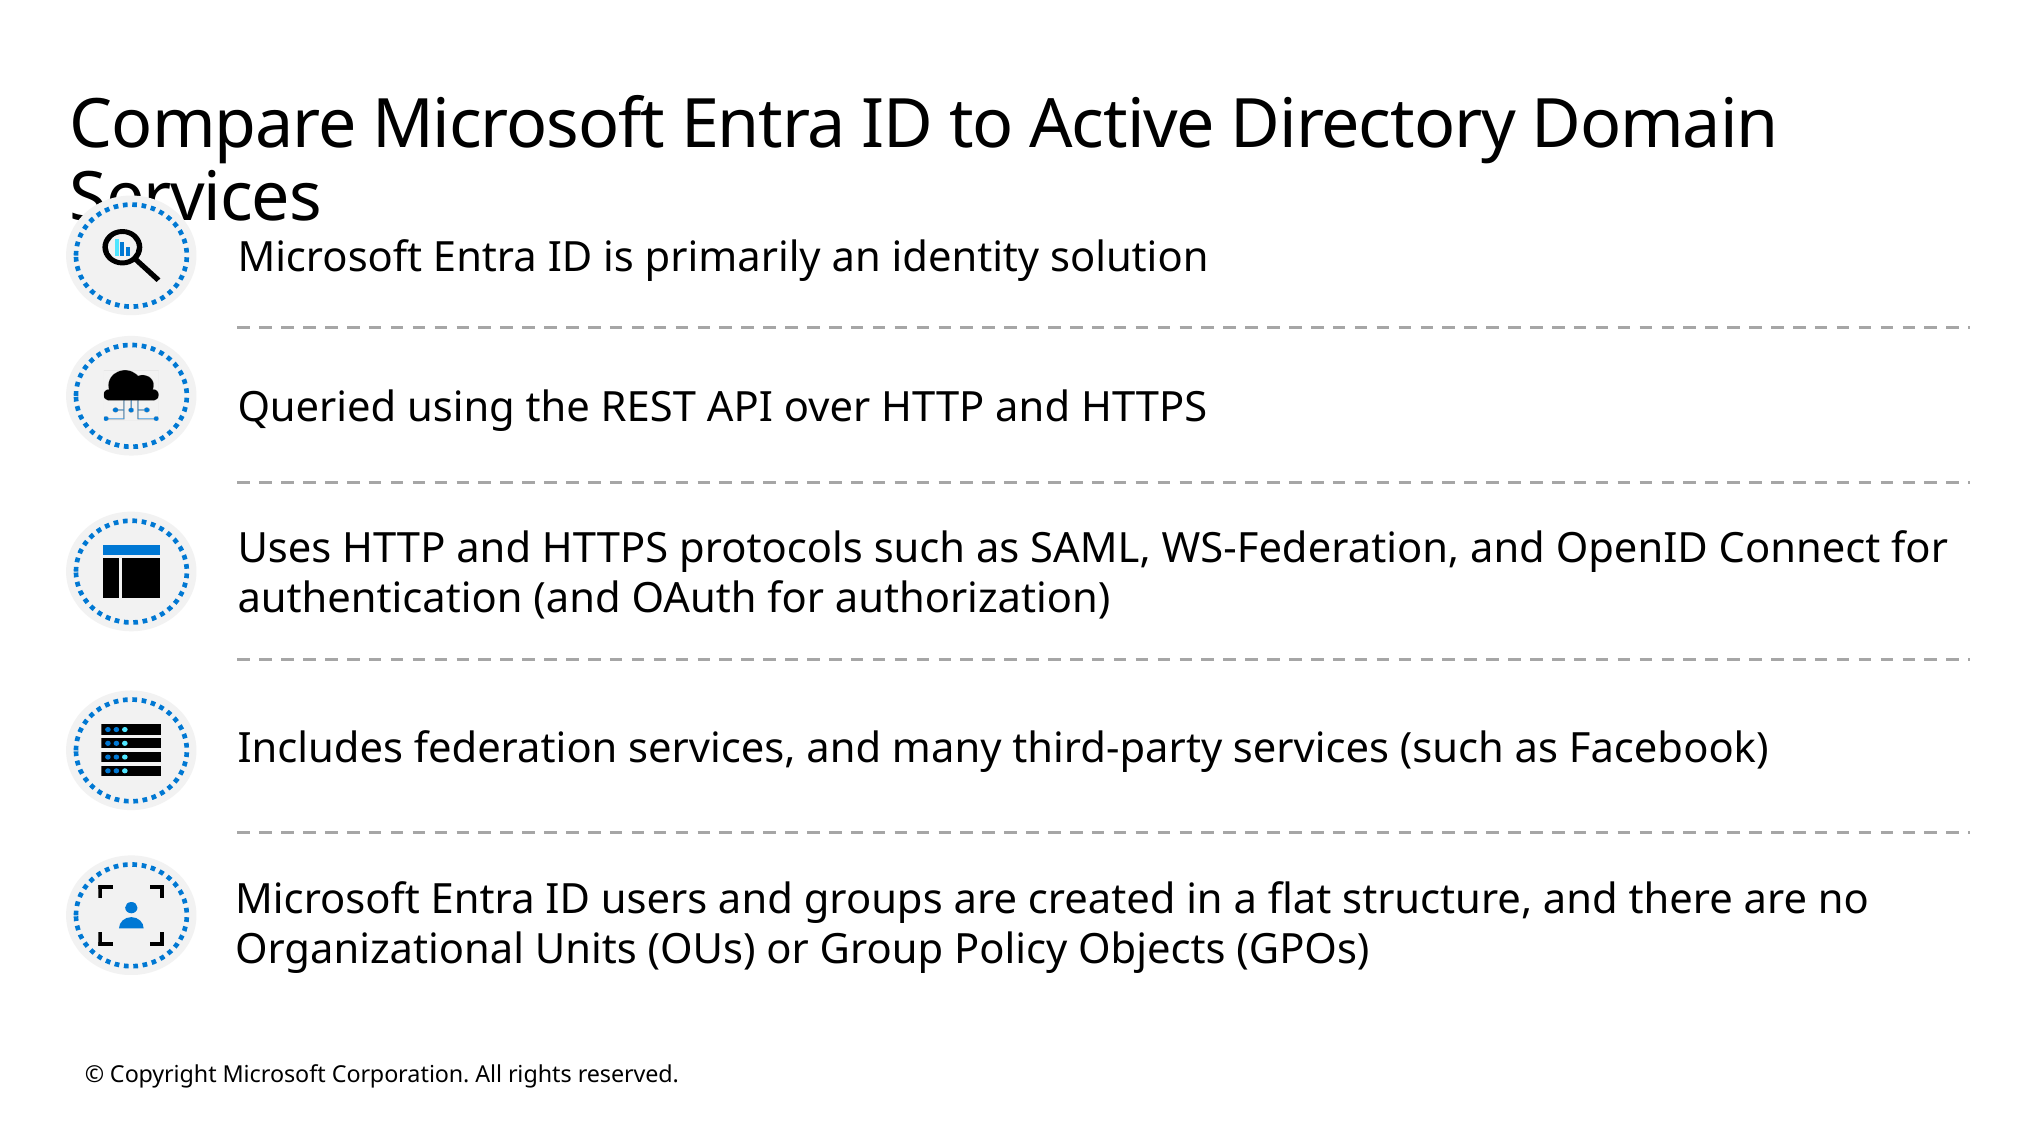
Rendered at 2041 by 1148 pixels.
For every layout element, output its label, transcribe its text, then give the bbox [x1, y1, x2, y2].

picture [65, 511, 197, 632]
text_box Microsoft Entra ID is primarily an identity solution [237, 194, 1971, 315]
picture [65, 854, 197, 976]
text_box Microsoft Entra ID users and groups are created in a flat structure, and there are no Organizational Units (OUs) or Group Policy Objects (GPOs) [234, 827, 1968, 1017]
text_box Queried using the REST API over HTTP and HTTPS [237, 344, 1971, 465]
picture [65, 195, 197, 316]
text_box Includes federation services, and many third-party services (such as Facebook) [237, 685, 1971, 807]
title Compare Microsoft Entra ID to Active Directory Domain Services [70, 73, 2041, 188]
picture [65, 689, 197, 811]
text_box Uses HTTP and HTTPS protocols such as SAML, WS-Federation, and OpenID Connect for authentication (and OAuth for authorization) [237, 497, 1971, 645]
picture [65, 335, 197, 456]
